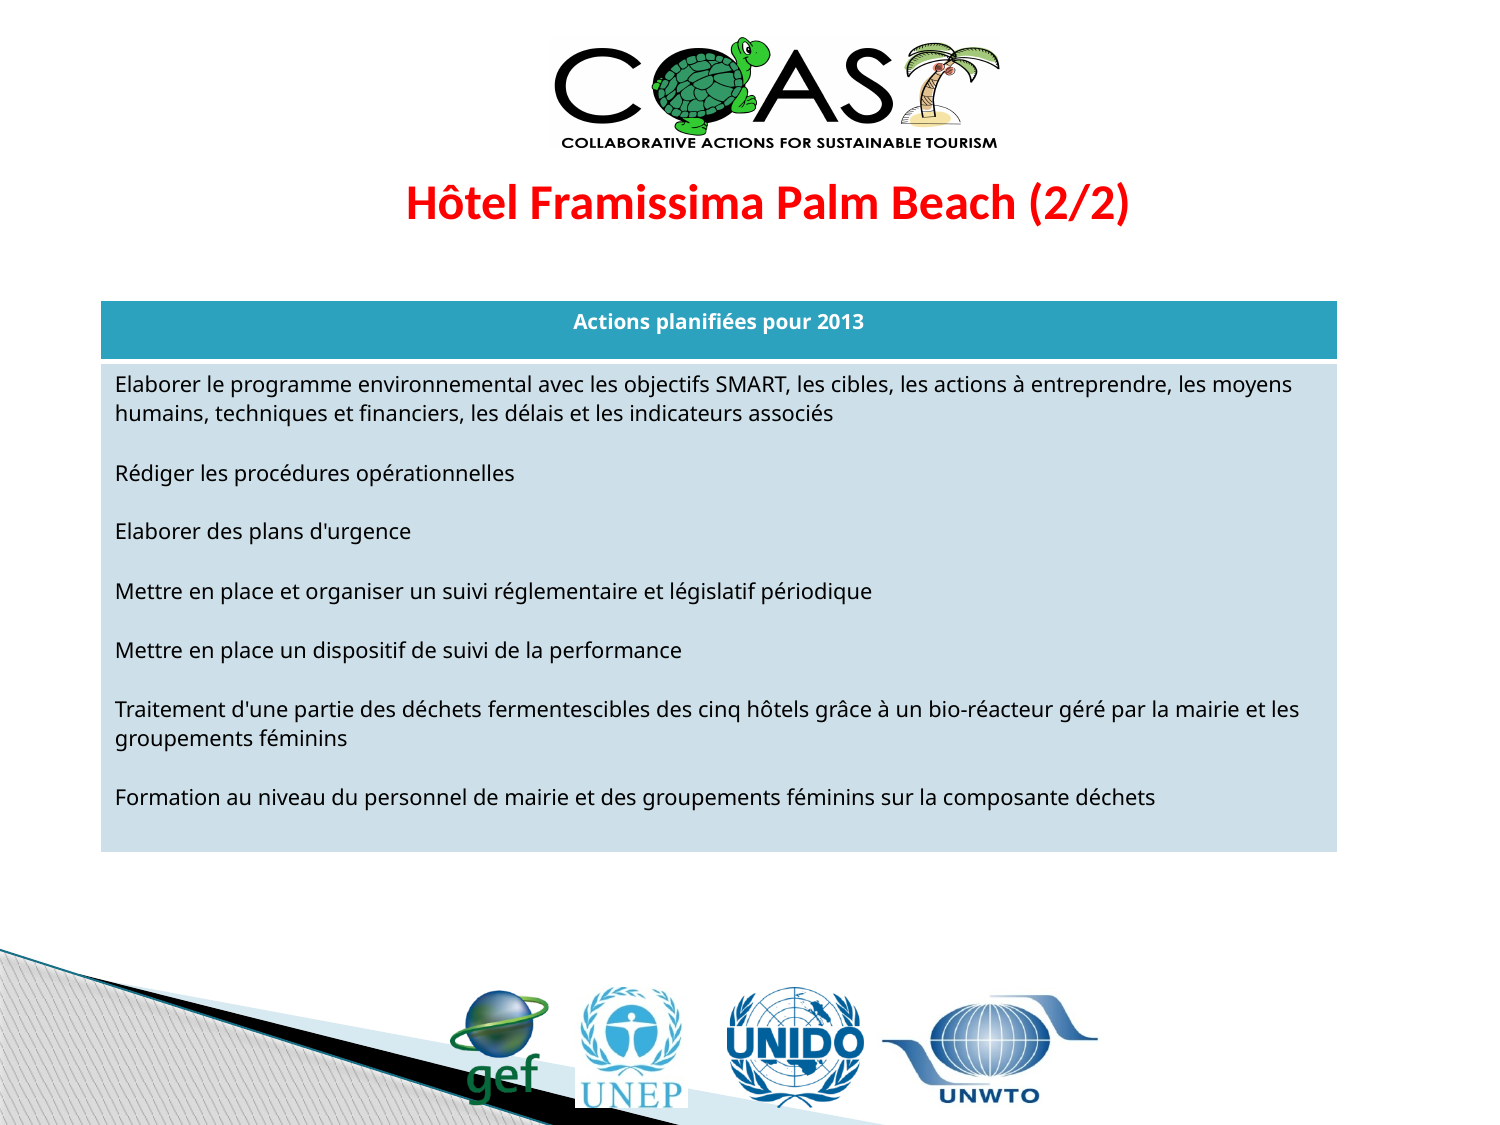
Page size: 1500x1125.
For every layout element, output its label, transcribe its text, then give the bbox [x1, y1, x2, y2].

picture [877, 987, 1100, 1108]
table_header Actions planifiées pour 2013 [101, 301, 1337, 359]
picture [727, 987, 864, 1108]
text_box Hôtel Framissima Palm Beach (2/2) [87, 162, 1450, 238]
picture [549, 37, 1000, 148]
table_cell Elaborer le programme environnemental avec les objectifs SMART, les cibles, les actions à entreprendre, les moyens humains, techniques et financiers, les délais et les indicateurs associés Rédiger les procédures opérationnelles Elaborer des plans d'urgence Mettre en place et organiser un suivi réglementaire et législatif périodique Mettre en place un dispositif de suivi de la performance Traitement d'une partie des déchets fermentescibles des cinq hôtels grâce à un bio-réacteur géré par la mairie et les groupements féminins Formation au niveau du personnel de mairie et des groupements féminins sur la composante déchets [101, 364, 1337, 852]
picture [575, 987, 688, 1108]
picture [447, 987, 551, 1108]
